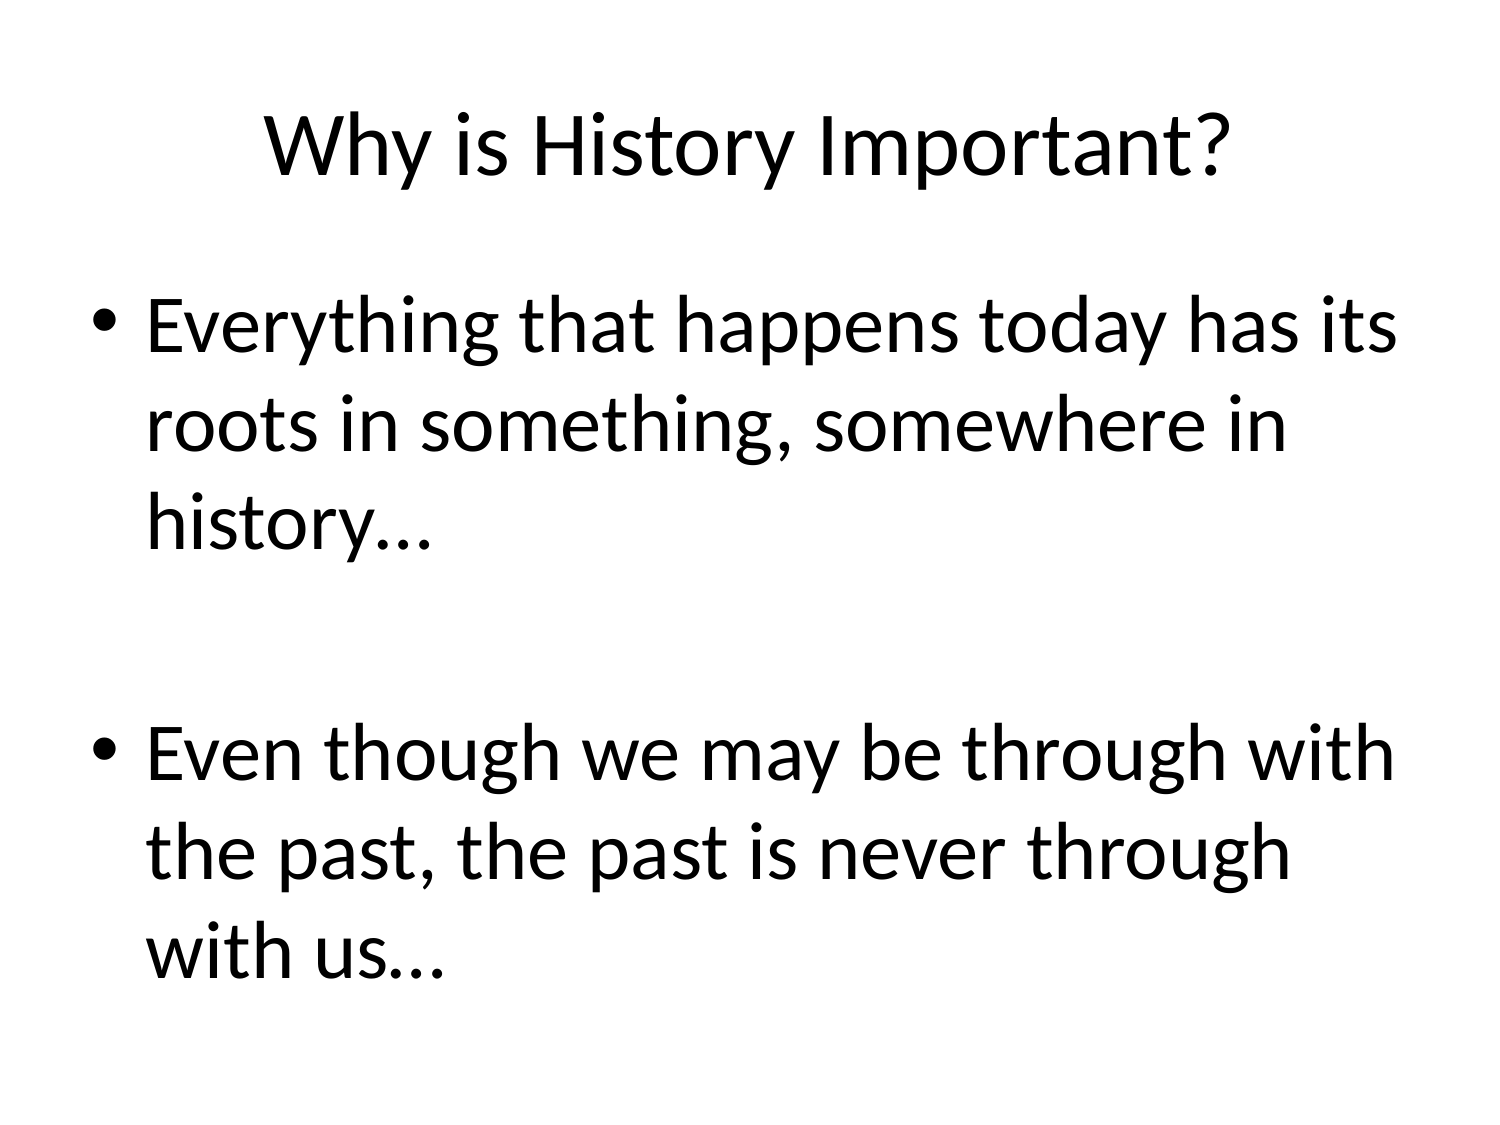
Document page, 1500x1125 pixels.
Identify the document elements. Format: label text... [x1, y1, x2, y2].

list Everything that happens today has its roots in something, somewhere in history… Even though we may be through with the past, the past is never through with us… [75, 262, 1425, 1005]
title Why is History Important? [75, 45, 1425, 233]
